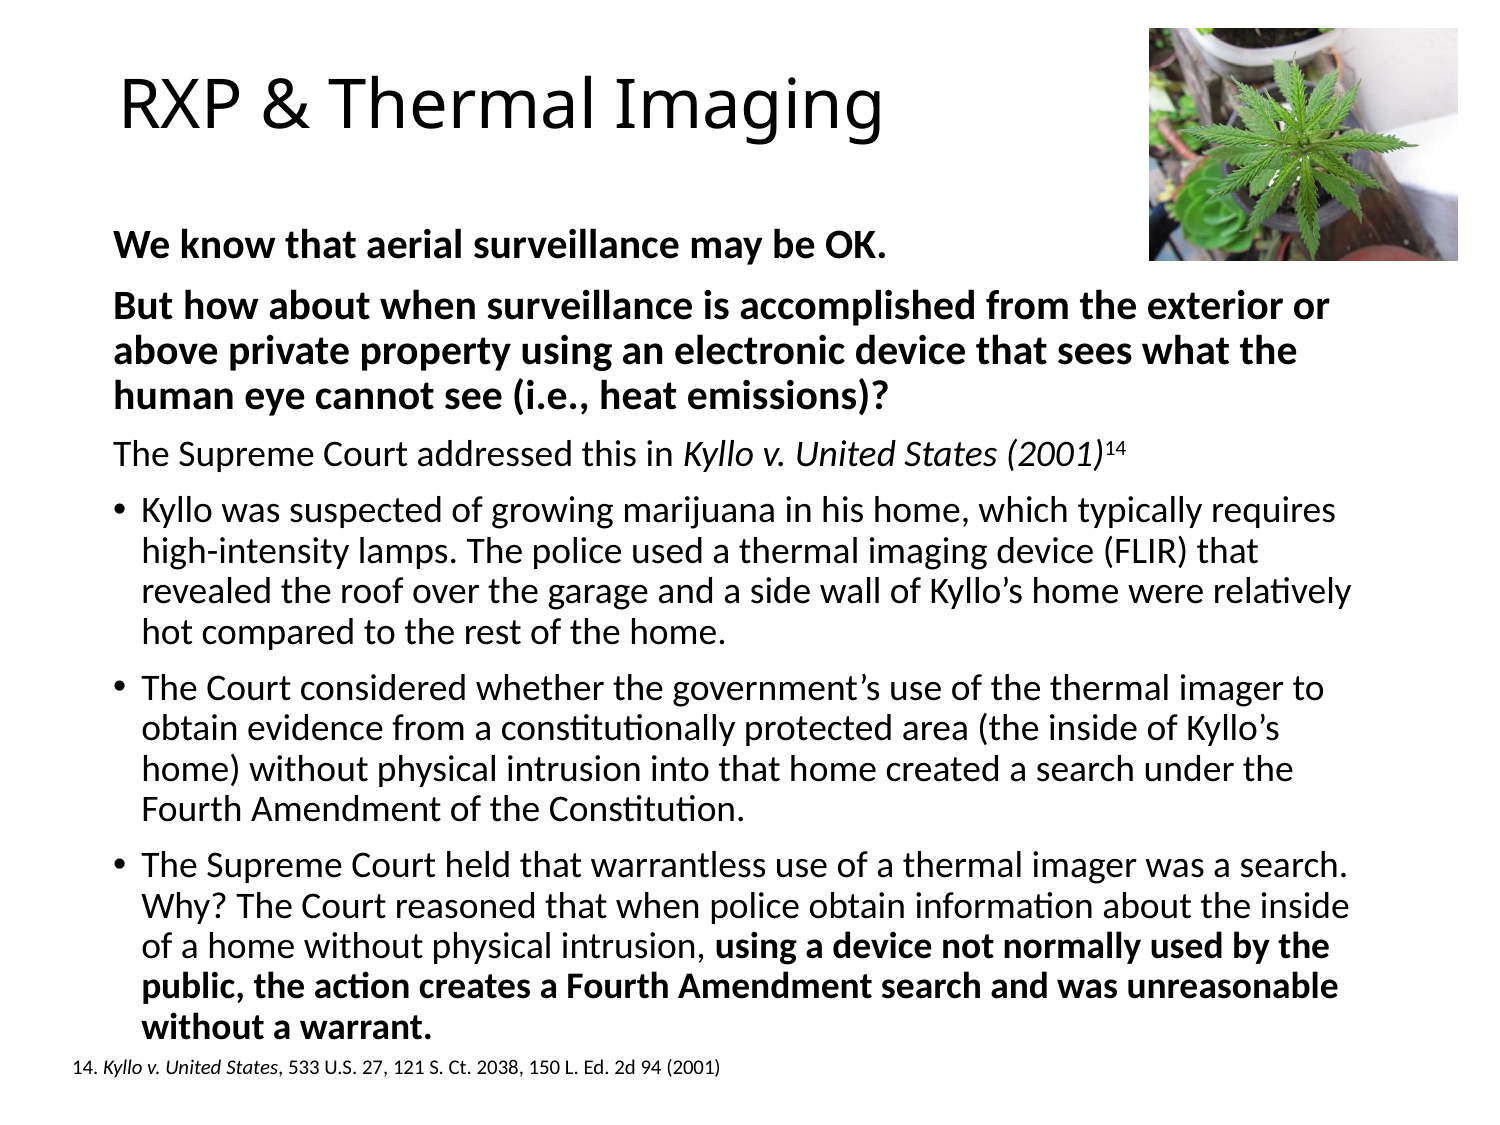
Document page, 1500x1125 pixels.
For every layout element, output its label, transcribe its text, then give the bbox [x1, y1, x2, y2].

list We know that aerial surveillance may be OK. But how about when surveillance is accomplished from the exterior or above private property using an electronic device that sees what the human eye cannot see (i.e., heat emissions)? The Supreme Court addressed this in Kyllo v. United States (2001)14 Kyllo was suspected of growing marijuana in his home, which typically requires high-intensity lamps. The police used a thermal imaging device (FLIR) that revealed the roof over the garage and a side wall of Kyllo’s home were relatively hot compared to the rest of the home. The Court considered whether the government’s use of the thermal imager to obtain evidence from a constitutionally protected area (the inside of Kyllo’s home) without physical intrusion into that home created a search under the Fourth Amendment of the Constitution. The Supreme Court held that warrantless use of a thermal imager was a search. Why? The Court reasoned that when police obtain information about the inside of a home without physical intrusion, using a device not normally used by the public, the action creates a Fourth Amendment search and was unreasonable without a warrant. [97, 215, 1393, 986]
picture [1149, 28, 1458, 261]
title RXP & Thermal Imaging [102, 28, 1149, 183]
text_box 14. Kyllo v. United States, 533 U.S. 27, 121 S. Ct. 2038, 150 L. Ed. 2d 94 (2001) [57, 1046, 1392, 1111]
